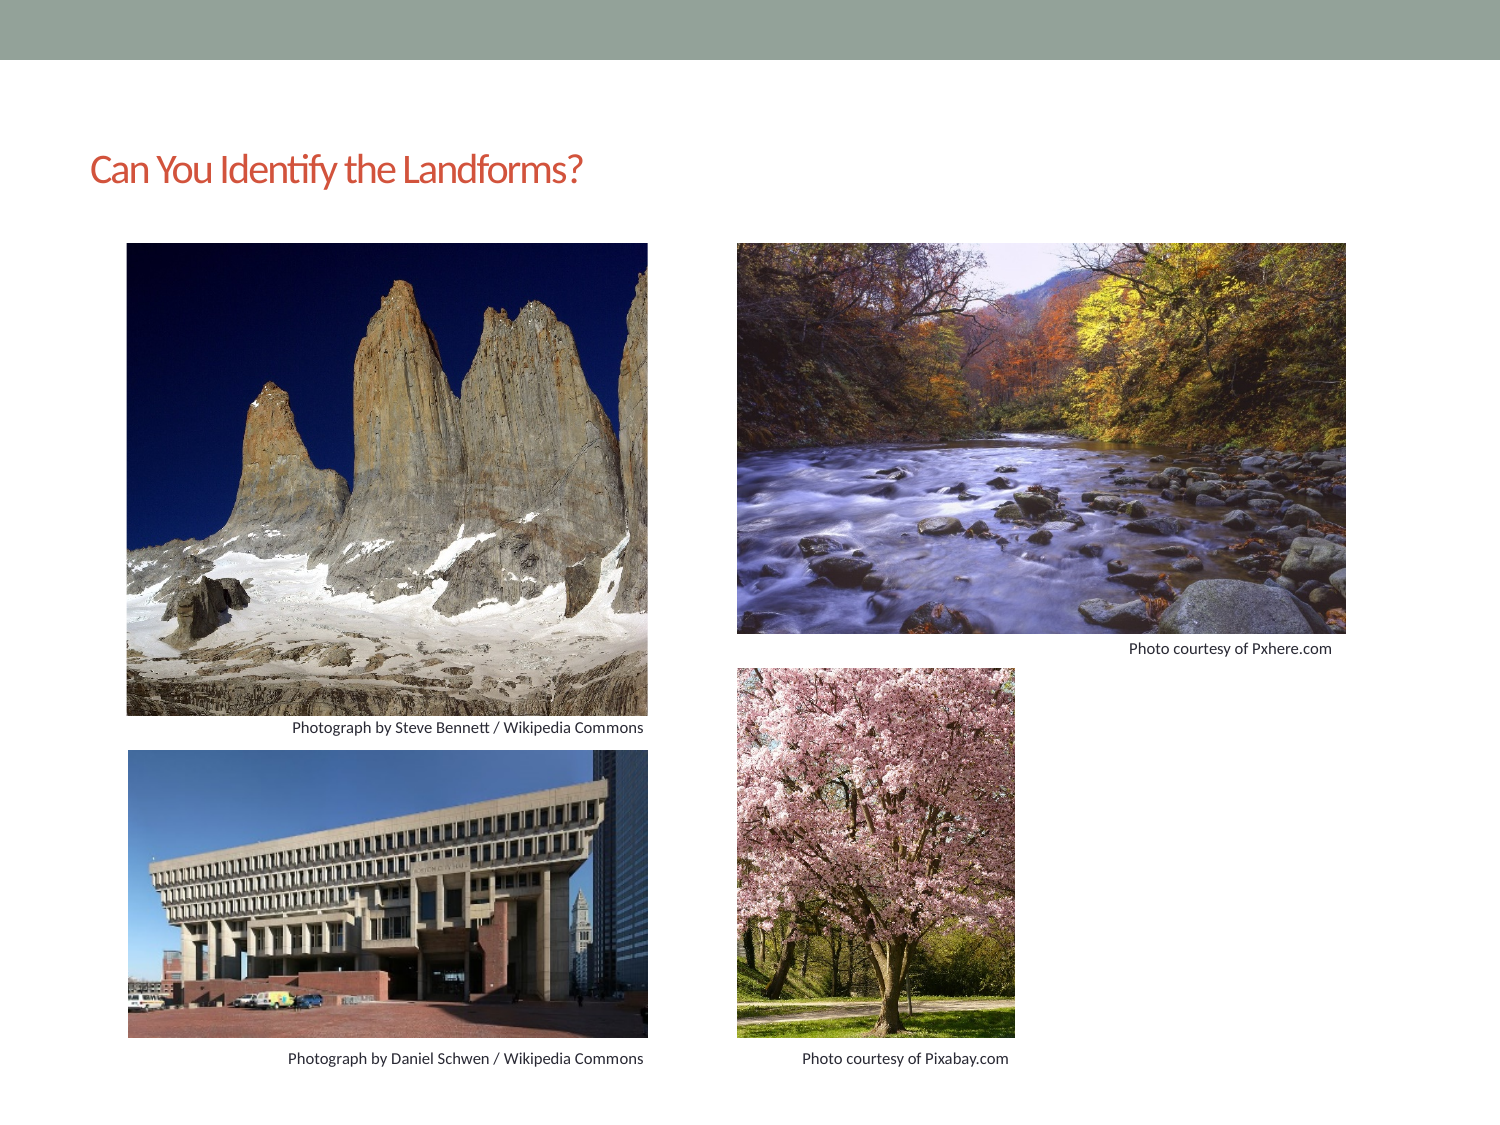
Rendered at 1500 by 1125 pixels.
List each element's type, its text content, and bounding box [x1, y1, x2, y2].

text_box Photo courtesy of Pxhere.com [1052, 640, 1348, 666]
text_box Photo courtesy of Pixabay.com [787, 1040, 1102, 1075]
text_box Photograph by Steve Bennett / Wikipedia Commons [277, 709, 660, 744]
picture [737, 243, 1347, 634]
picture [126, 243, 648, 716]
picture [737, 668, 1015, 1038]
text_box Photograph by Daniel Schwen / Wikipedia Commons [273, 1040, 660, 1075]
title Can You Identify the Landforms? [75, 87, 1425, 250]
picture [128, 750, 648, 1038]
